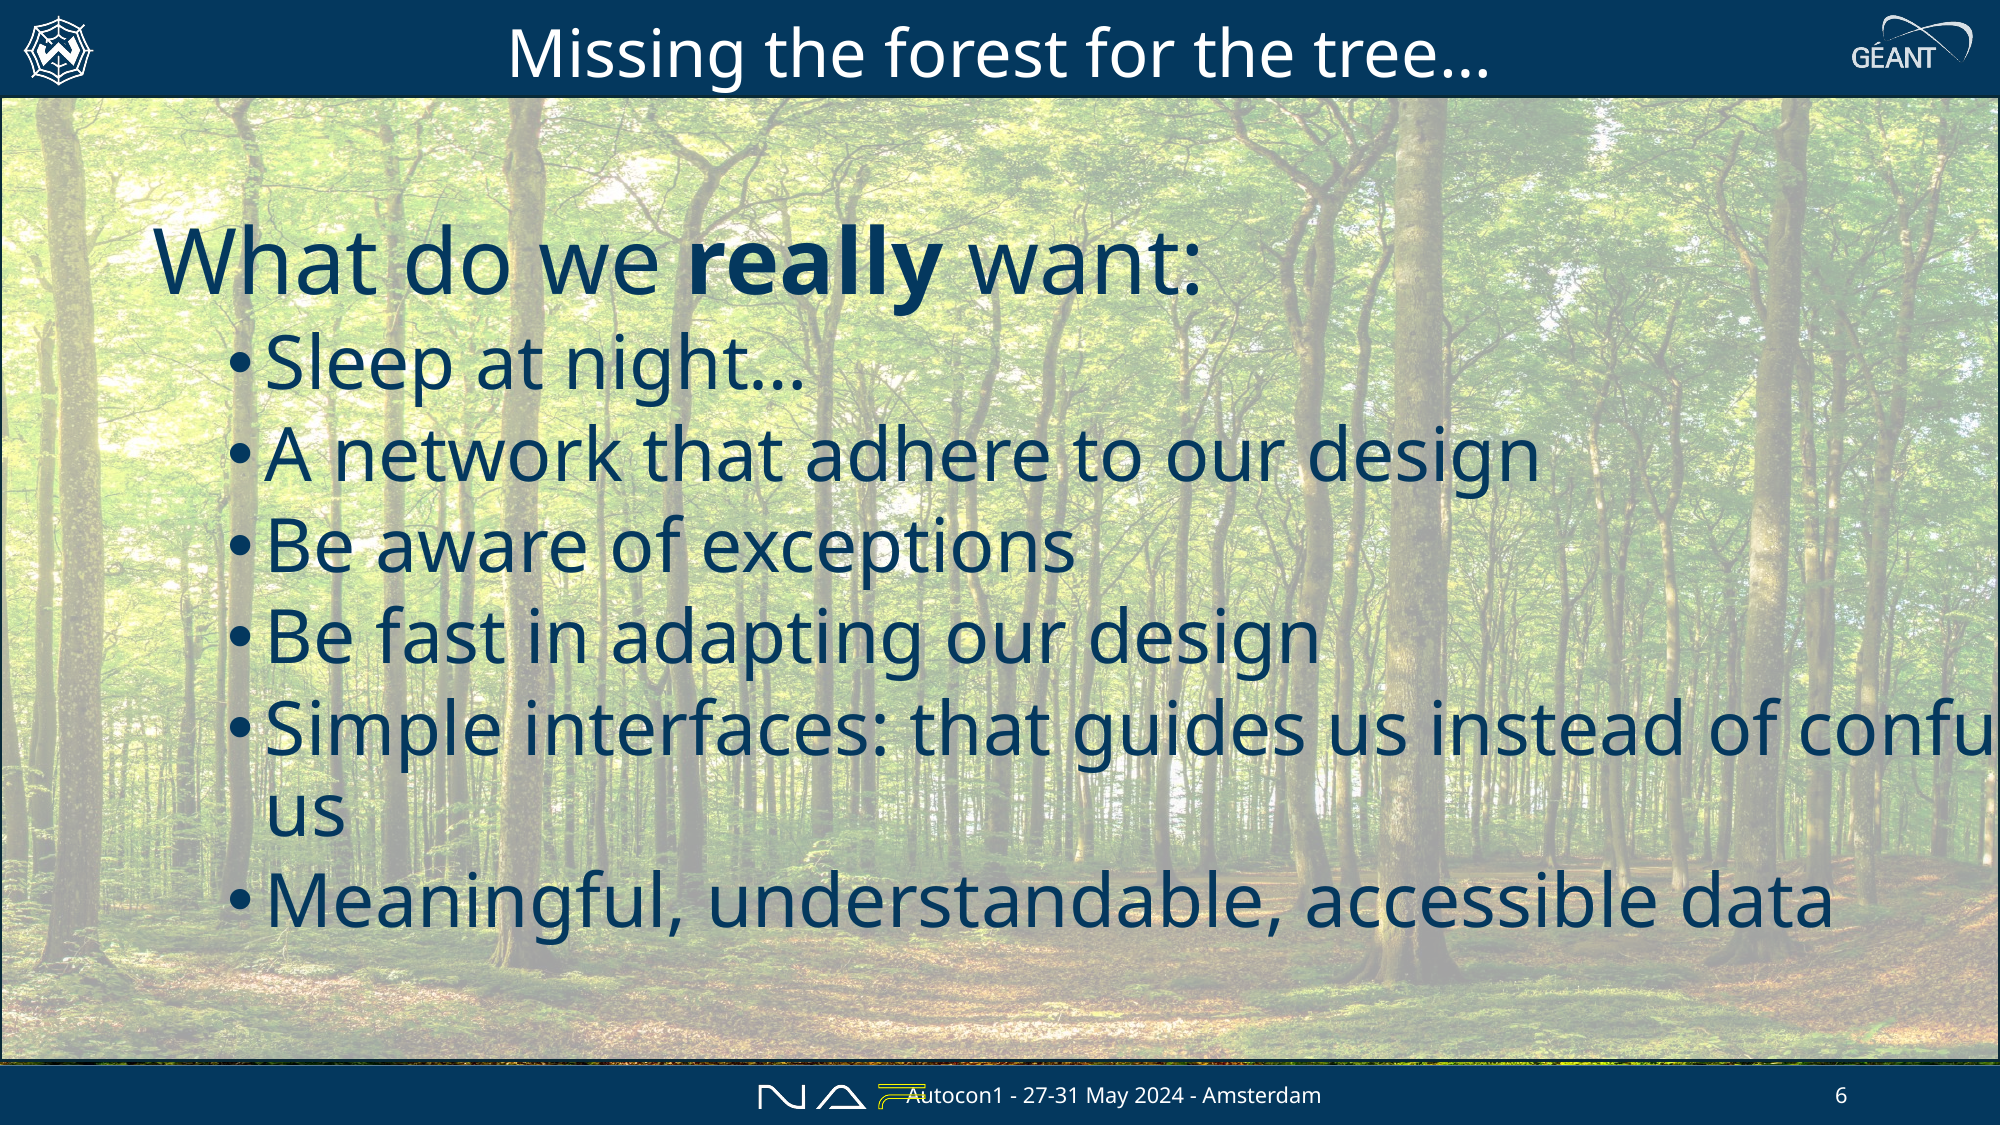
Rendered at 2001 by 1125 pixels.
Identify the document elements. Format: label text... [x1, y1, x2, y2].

footer Autocon1 - 27-31 May 2024 - Amsterdam [662, 1082, 1338, 1110]
picture [1852, 15, 1973, 69]
picture [0, 0, 2000, 1066]
title Missing the forest for the tree… [301, 0, 1699, 95]
slide_number 6 [1412, 1082, 1863, 1110]
